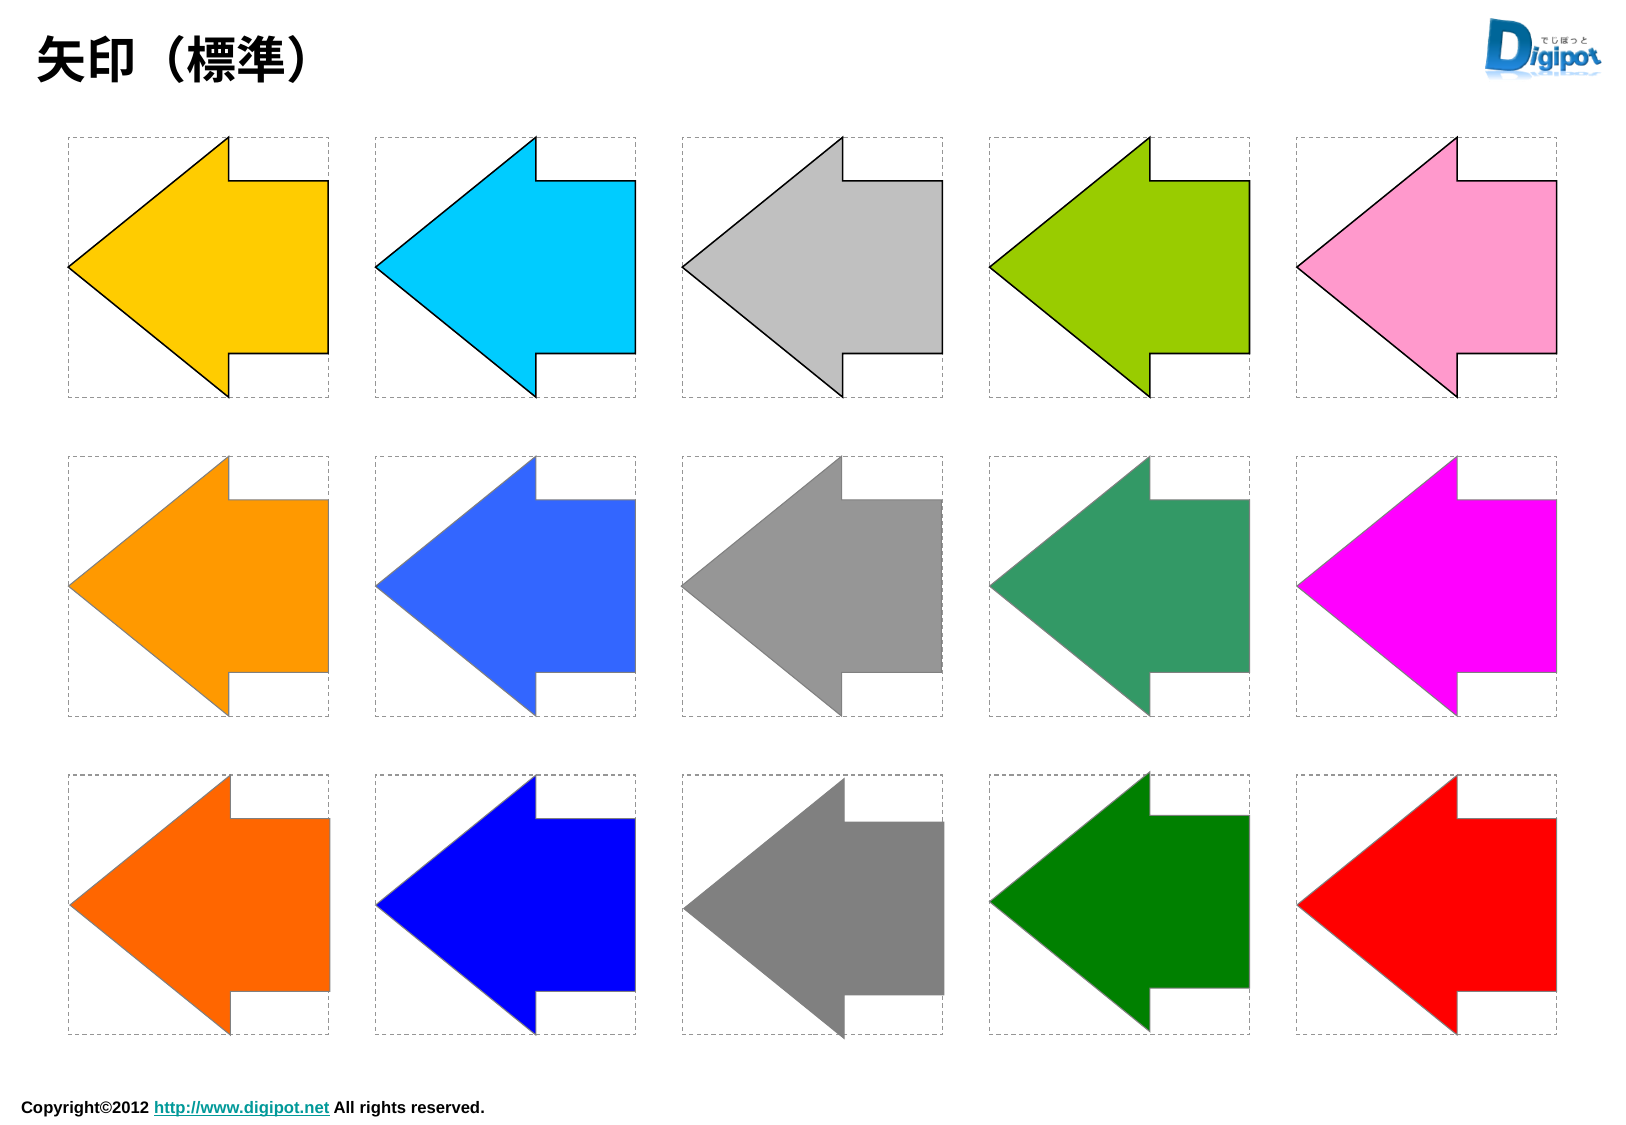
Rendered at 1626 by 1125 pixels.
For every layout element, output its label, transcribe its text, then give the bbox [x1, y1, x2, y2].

text_box [989, 456, 1250, 717]
text_box [375, 137, 636, 398]
text_box [682, 137, 943, 398]
text_box [375, 456, 636, 717]
text_box [375, 775, 636, 1036]
text_box [69, 775, 330, 1036]
text_box [1296, 137, 1557, 398]
text_box [1296, 775, 1557, 1036]
text_box [681, 456, 942, 717]
text_box [68, 137, 329, 398]
text_box [989, 137, 1250, 398]
text_box [989, 771, 1250, 1032]
title 矢印（標準） [21, 19, 881, 98]
picture [1485, 18, 1602, 82]
text_box [68, 456, 329, 717]
text_box [683, 778, 944, 1039]
text_box [1296, 456, 1557, 717]
